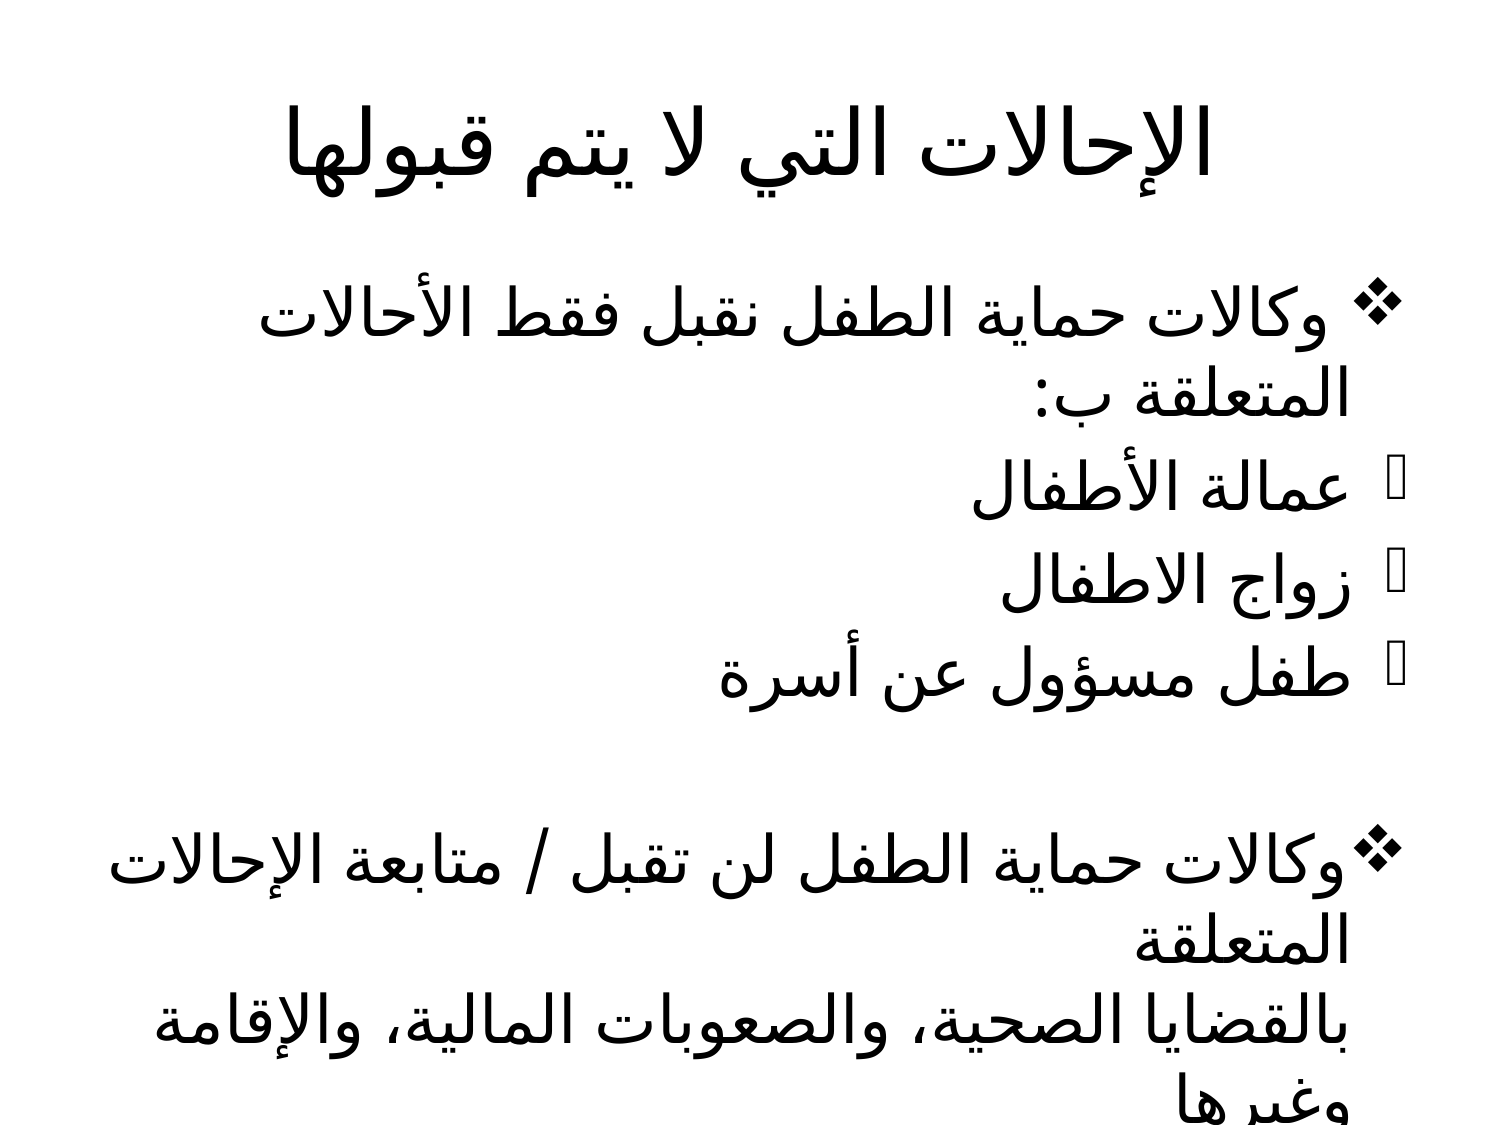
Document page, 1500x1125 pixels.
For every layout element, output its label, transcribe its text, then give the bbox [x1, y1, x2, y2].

title الإحالات التي لا يتم قبولها [75, 45, 1425, 233]
list وكالات حماية الطفل نقبل فقط الأحالات المتعلقة ب: عمالة الأطفال زواج الاطفال طفل مسؤول عن أسرة وكالات حماية الطفل لن تقبل / متابعة الإحالات المتعلقة بالقضايا الصحية، والصعوبات المالية، والإقامة وغيرها [75, 262, 1425, 1005]
